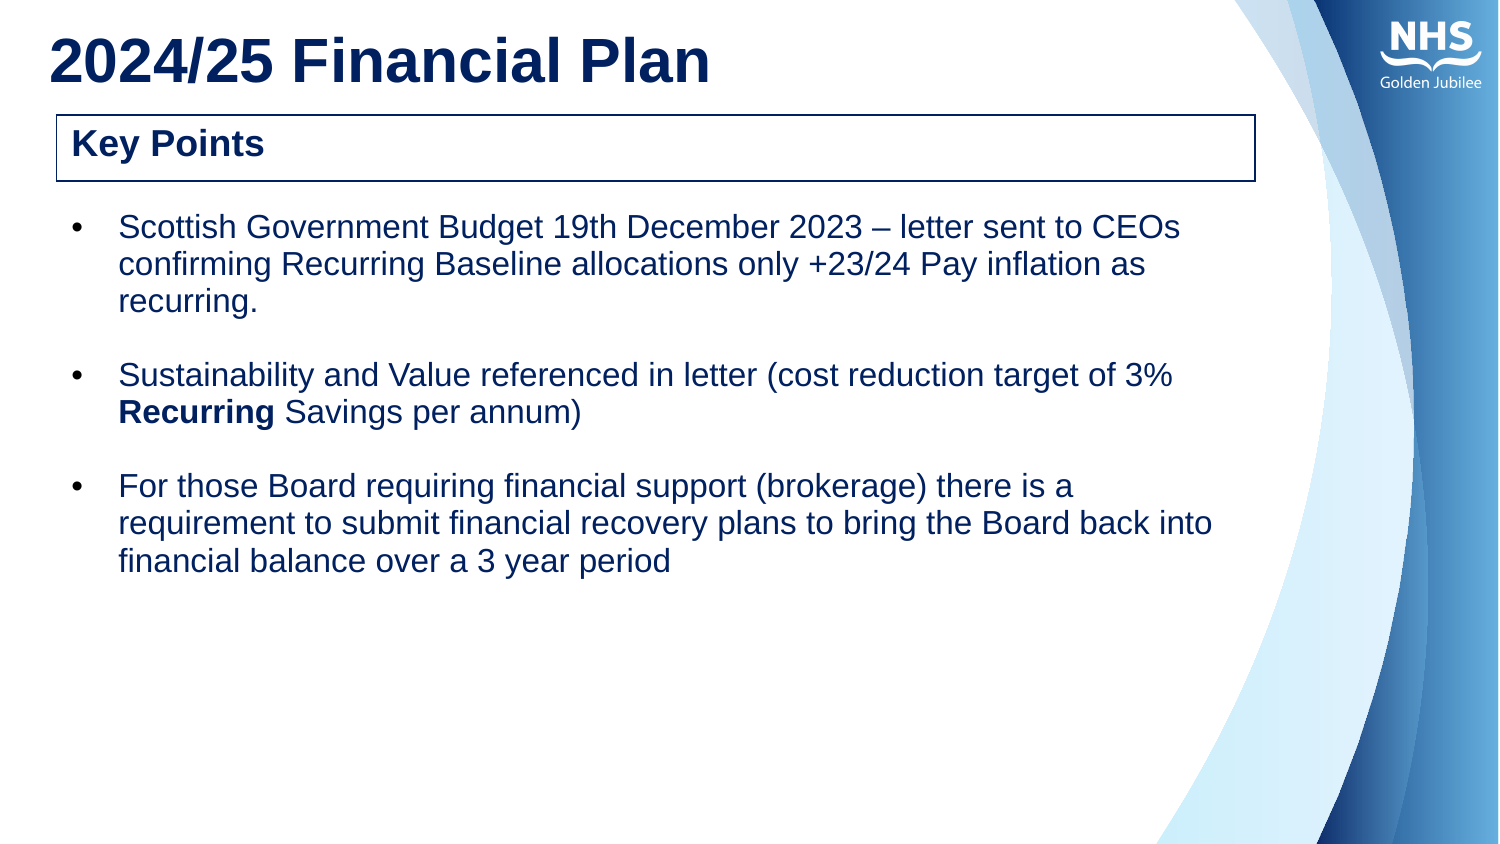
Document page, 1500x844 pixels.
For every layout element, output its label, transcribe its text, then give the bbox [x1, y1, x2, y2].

table_header Scottish Government Budget 19th December 2023 – letter sent to CEOs confirming Recurring Baseline allocations only +23/24 Pay inflation as recurring. Sustainability and Value referenced in letter (cost reduction target of 3% Recurring Savings per annum) For those Board requiring financial support (brokerage) there is a requirement to submit financial recovery plans to bring the Board back into financial balance over a 3 year period [57, 201, 1255, 735]
title 2024/25 Financial Plan [49, 23, 1064, 95]
table_header Key Points [57, 116, 1254, 180]
picture [1380, 21, 1482, 92]
